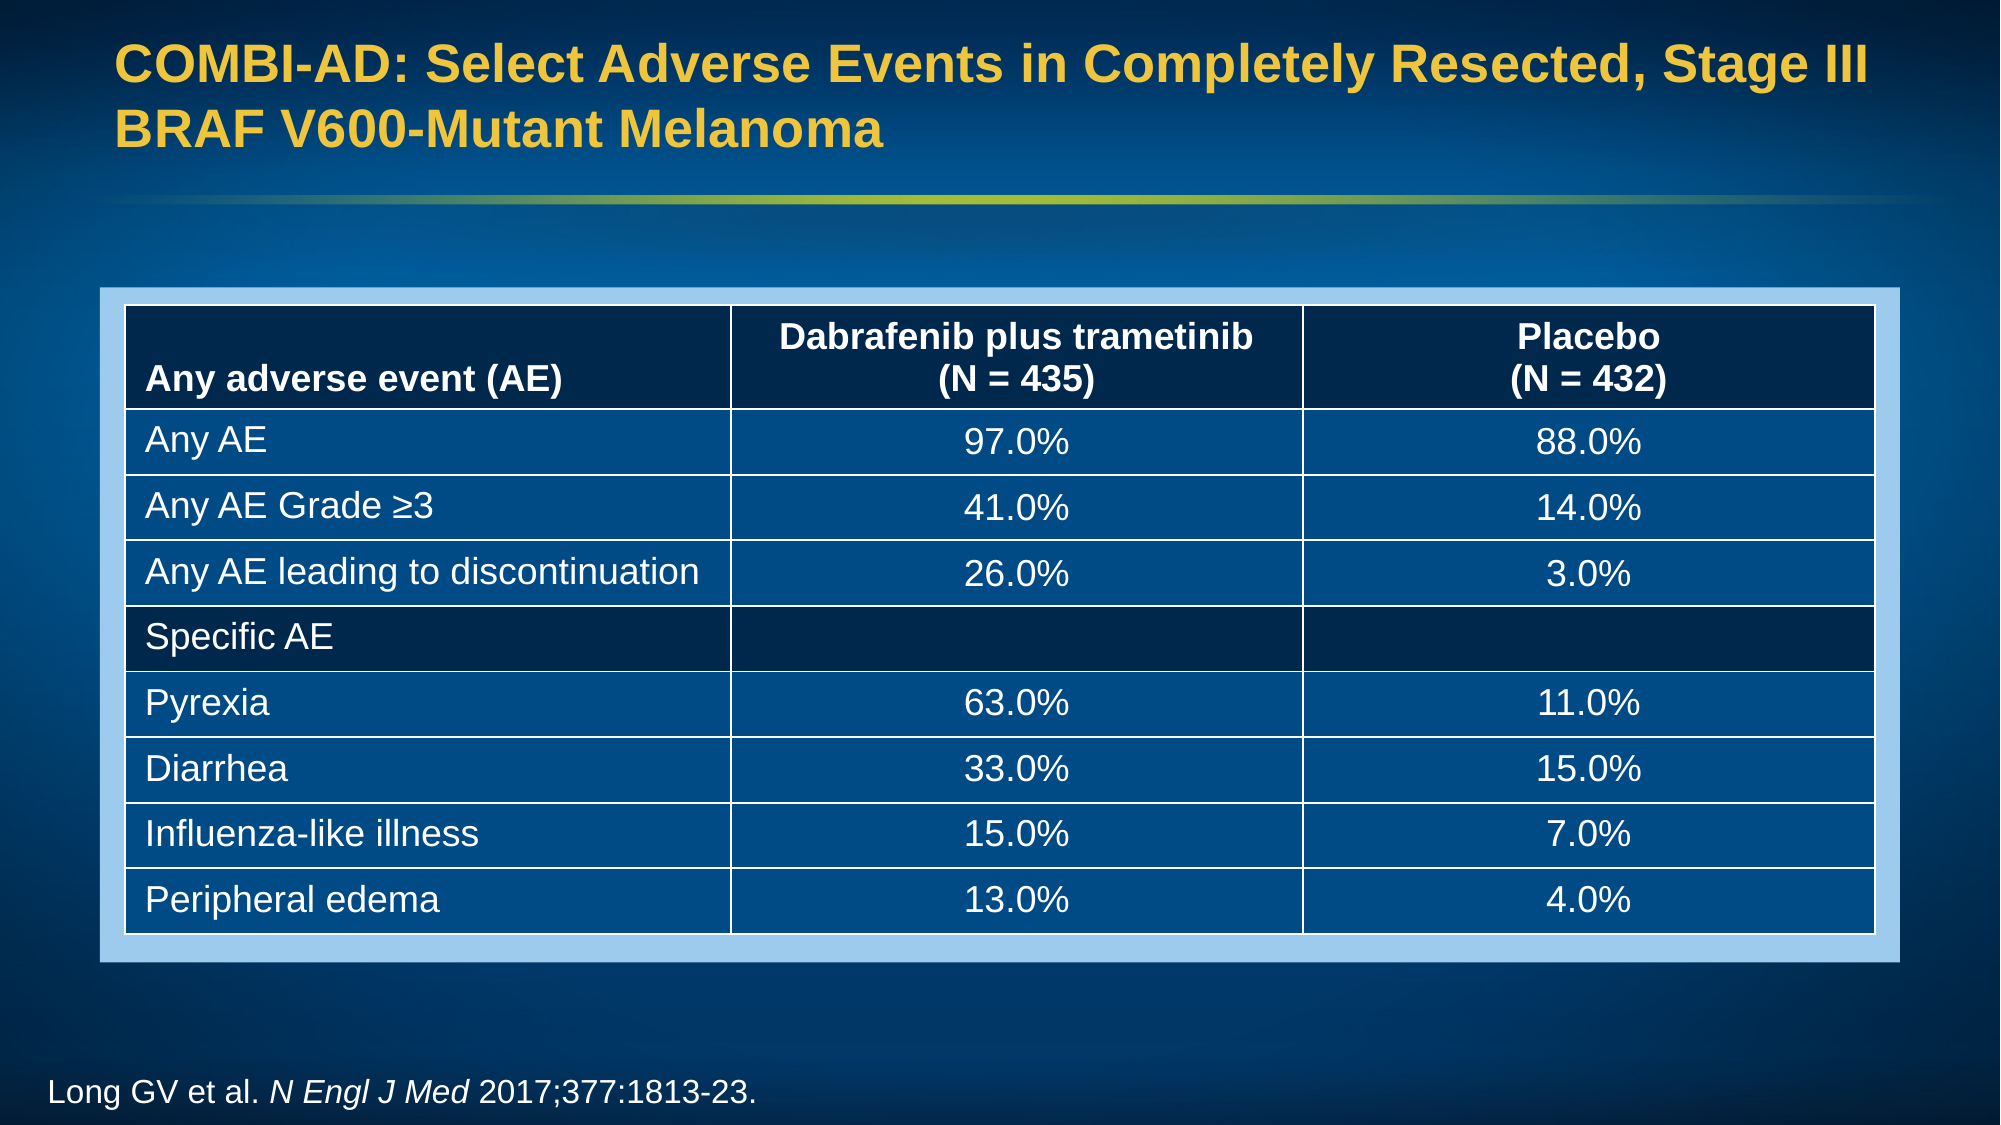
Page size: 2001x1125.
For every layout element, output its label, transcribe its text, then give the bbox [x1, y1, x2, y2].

picture [0, 0, 2000, 1125]
table_cell [1304, 607, 1874, 671]
table_cell 11.0% [1304, 672, 1874, 736]
text_box [99, 287, 1900, 963]
table_cell Specific AE [126, 607, 730, 671]
table_cell 14.0% [1304, 476, 1874, 539]
table_header Dabrafenib plus trametinib (N = 435) [732, 306, 1302, 408]
text_box Long GV et al. N Engl J Med 2017;377:1813-23. [24, 1062, 1825, 1121]
table_cell Any AE leading to discontinuation [126, 541, 730, 605]
table_cell 15.0% [732, 804, 1302, 867]
table_cell 3.0% [1304, 541, 1874, 605]
table_cell 13.0% [732, 869, 1302, 933]
table_cell Diarrhea [126, 738, 730, 802]
table_cell 4.0% [1304, 869, 1874, 933]
table_cell 26.0% [732, 541, 1302, 605]
table_cell 41.0% [732, 476, 1302, 539]
table_cell 7.0% [1304, 804, 1874, 867]
table_cell 33.0% [732, 738, 1302, 802]
table_cell 63.0% [732, 672, 1302, 736]
table_cell Any AE [126, 410, 730, 474]
table_cell 97.0% [732, 410, 1302, 474]
table_cell 88.0% [1304, 410, 1874, 474]
table_cell 15.0% [1304, 738, 1874, 802]
table_header Any adverse event (AE) [126, 306, 730, 408]
title COMBI-AD: Select Adverse Events in Completely Resected, Stage III BRAF V600-Mutant Melanoma [99, 0, 1900, 188]
table_cell Influenza-like illness [126, 804, 730, 867]
table_cell Any AE Grade ≥3 [126, 476, 730, 539]
table_cell [732, 607, 1302, 671]
table_cell Pyrexia [126, 672, 730, 736]
table_cell Peripheral edema [126, 869, 730, 933]
table_header Placebo (N = 432) [1304, 306, 1874, 408]
